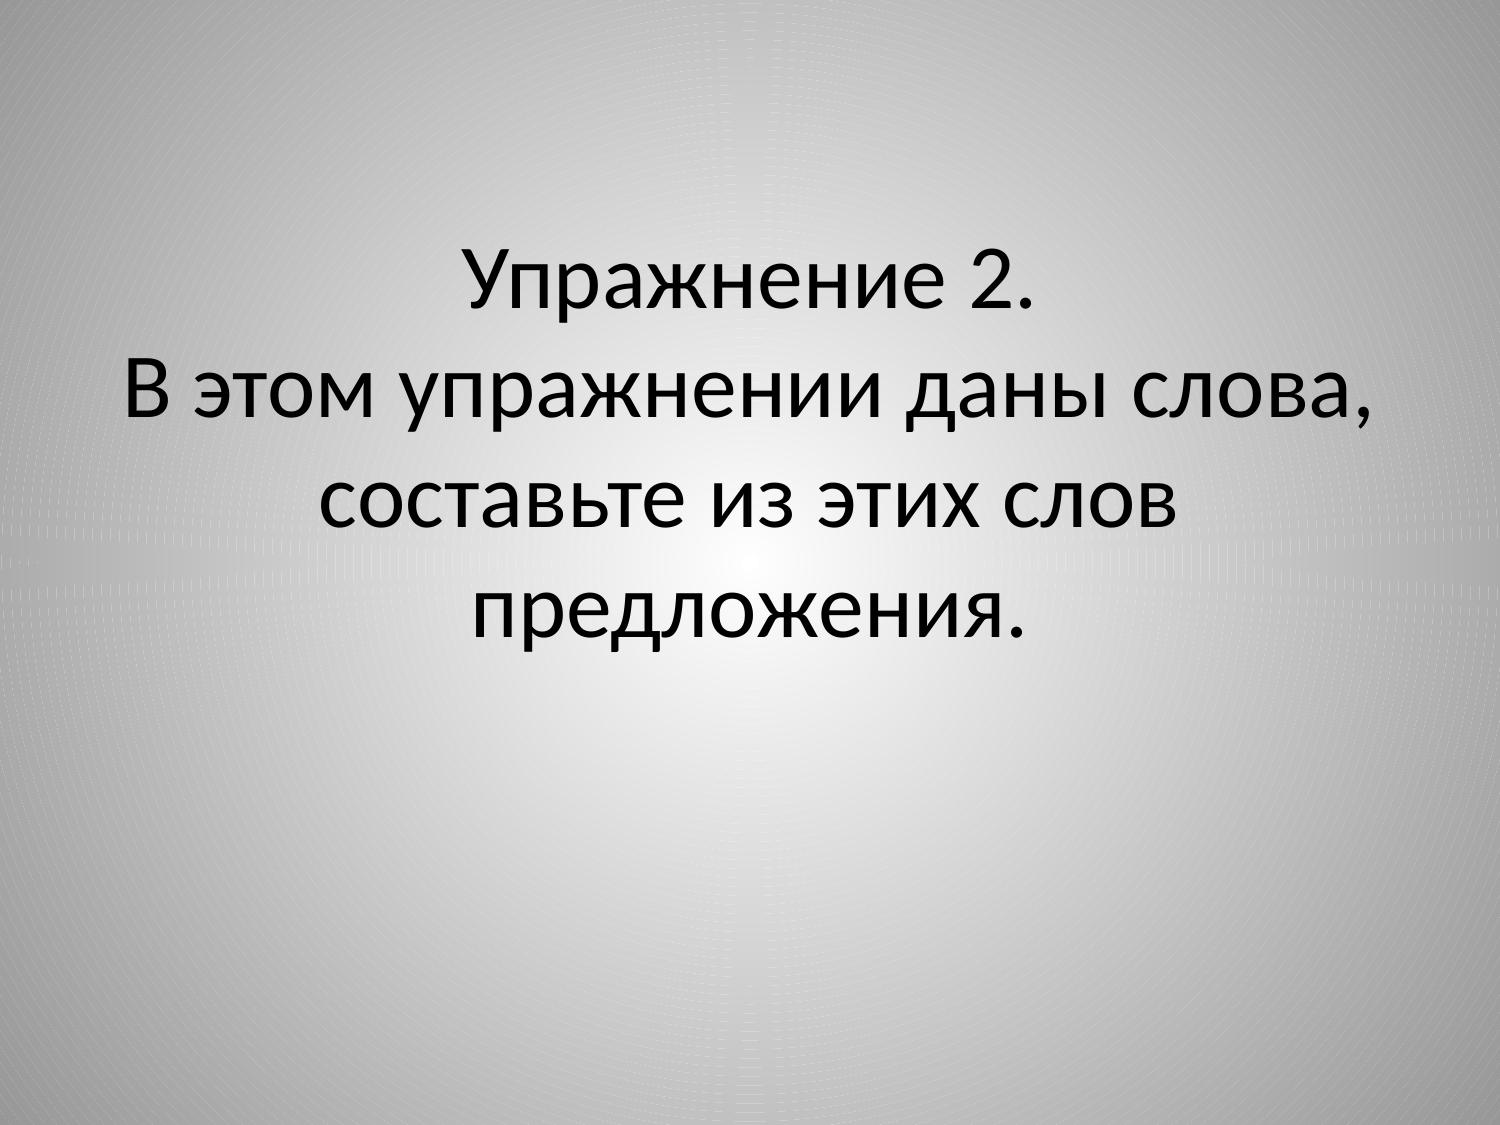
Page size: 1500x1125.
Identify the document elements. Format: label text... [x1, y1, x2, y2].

title Упражнение 2. В этом упражнении даны слова, составьте из этих слов предложения. [74, 44, 1426, 938]
